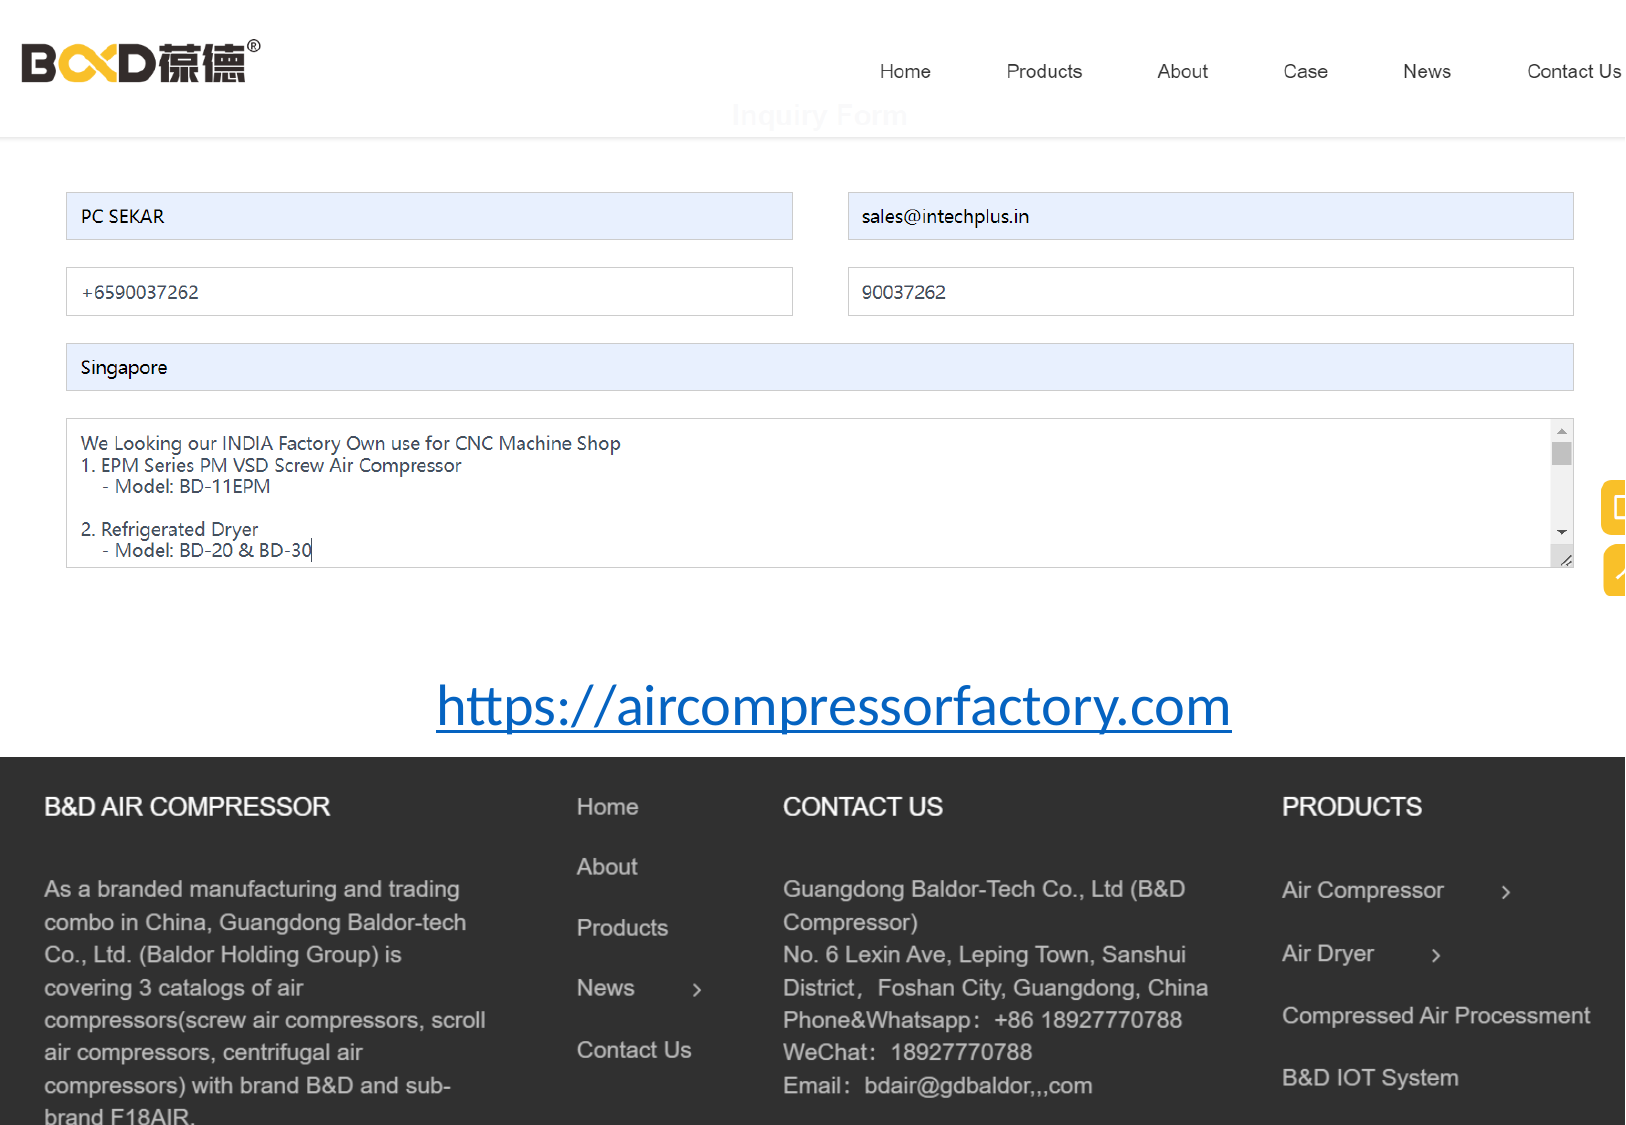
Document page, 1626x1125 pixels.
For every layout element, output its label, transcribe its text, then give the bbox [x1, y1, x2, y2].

picture [0, 16, 1625, 596]
picture [0, 757, 1625, 1125]
text_box https://aircompressorfactory.com [325, 660, 1344, 745]
